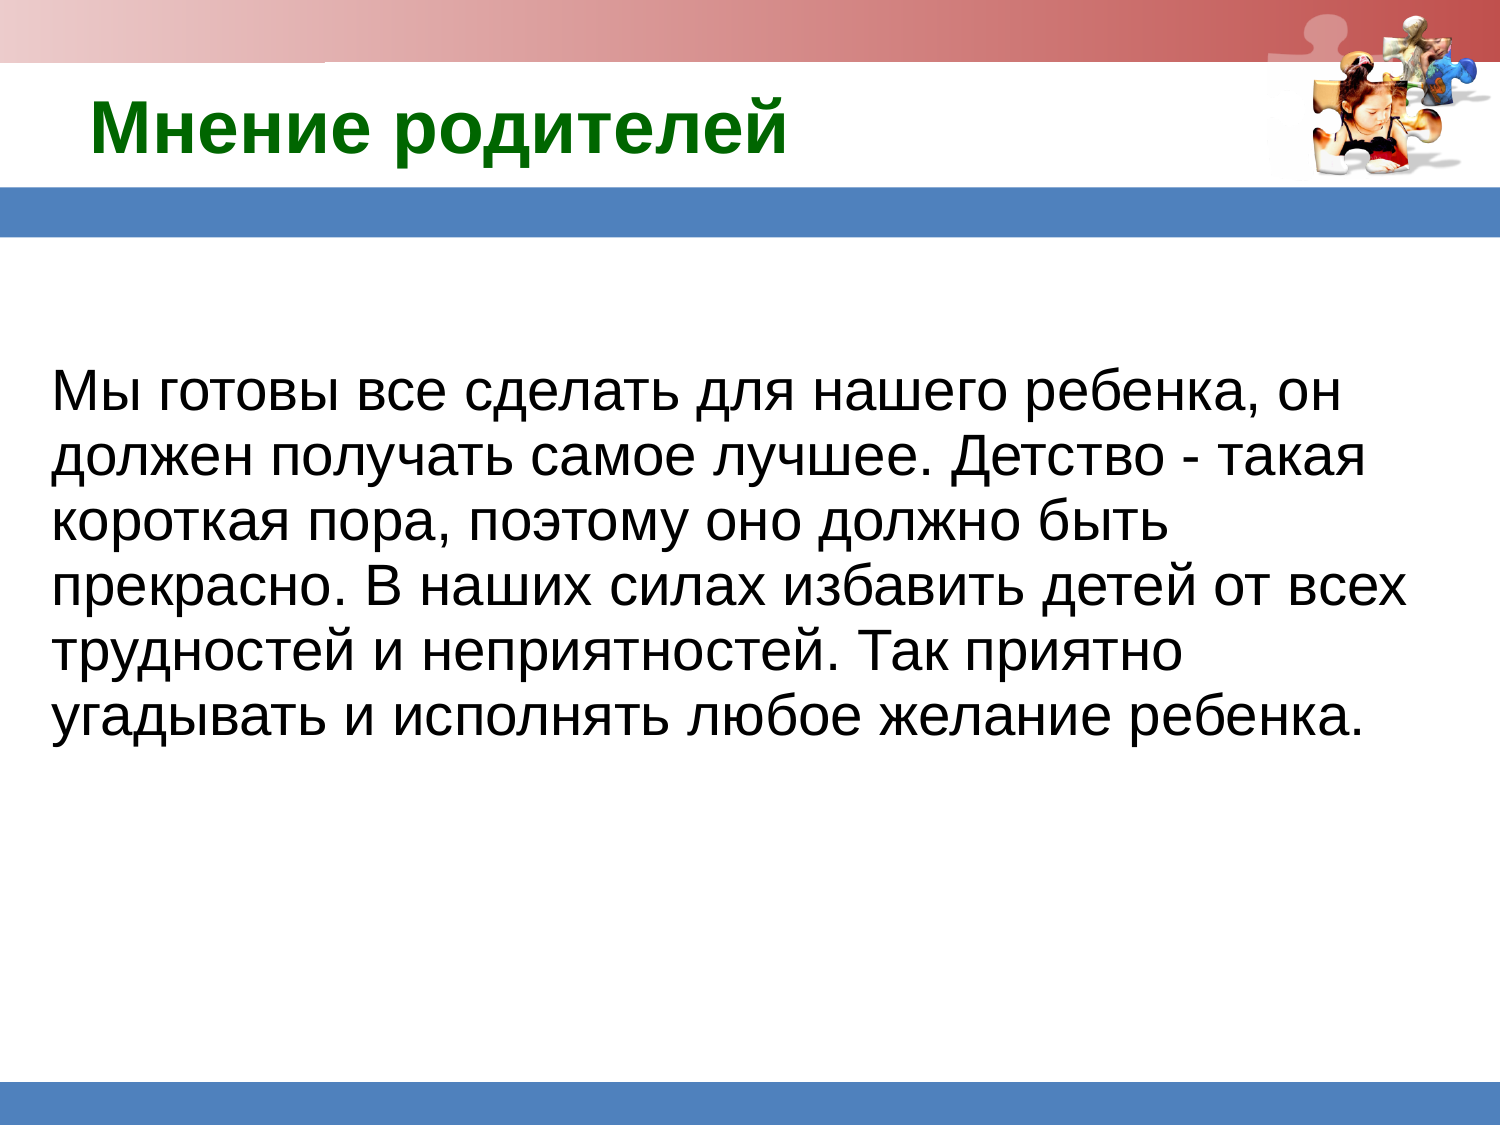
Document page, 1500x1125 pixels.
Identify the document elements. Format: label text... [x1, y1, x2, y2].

text_box Мнение родителей [75, 62, 1425, 185]
table_header Мы готовы все сделать для нашего ребенка, он должен получать самое лучшее. Детство - такая короткая пора, поэтому оно должно быть прекрасно. В наших силах избавить детей от всех трудностей и неприятностей. Так приятно угадывать и исполнять любое желание ребенка. [37, 350, 1471, 755]
picture [1265, 12, 1493, 24]
picture [1265, 25, 1493, 185]
text_box [0, 1082, 1500, 1125]
